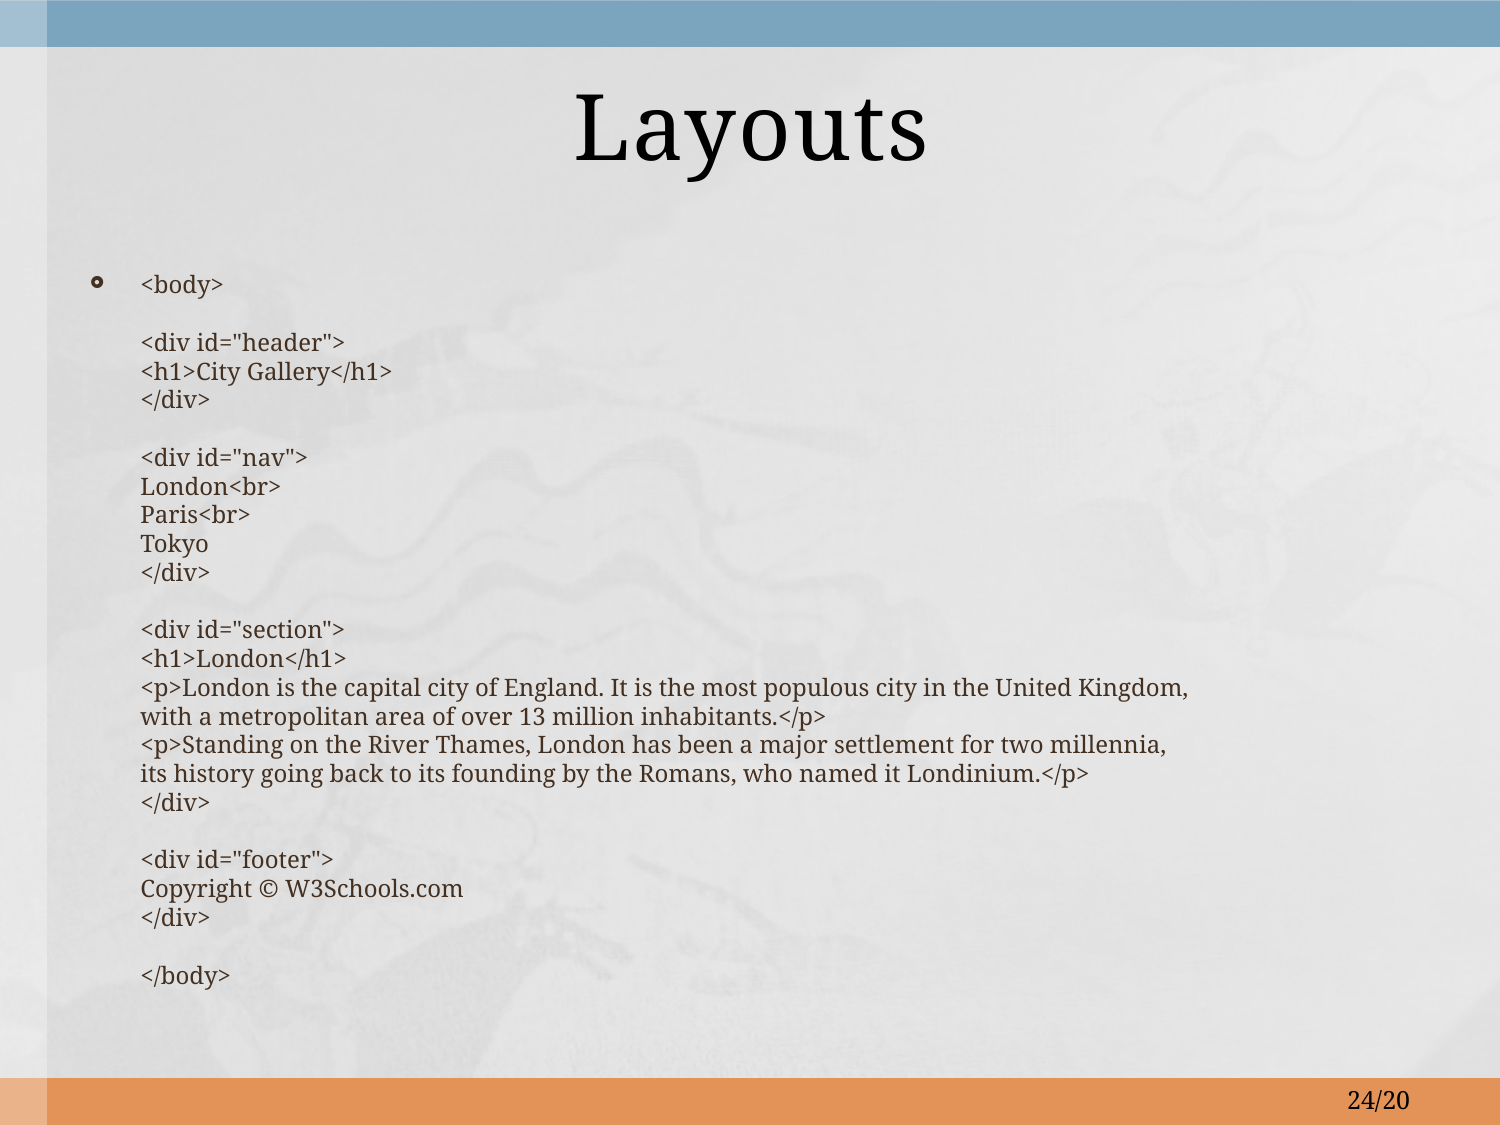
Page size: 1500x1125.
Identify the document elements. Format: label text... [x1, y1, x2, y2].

slide_number 24/20 [1074, 1078, 1425, 1125]
title Layouts [49, 46, 1454, 202]
list <body> <div id="header"> <h1>City Gallery</h1> </div> <div id="nav"> London<br> Paris<br> Tokyo </div> <div id="section"> <h1>London</h1> <p>London is the capital city of England. It is the most populous city in the United Kingdom, with a metropolitan area of over 13 million inhabitants.</p> <p>Standing on the River Thames, London has been a major settlement for two millennia, its history going back to its founding by the Romans, who named it Londinium.</p> </div> <div id="footer"> Copyright © W3Schools.com </div> </body> [75, 262, 1425, 1005]
